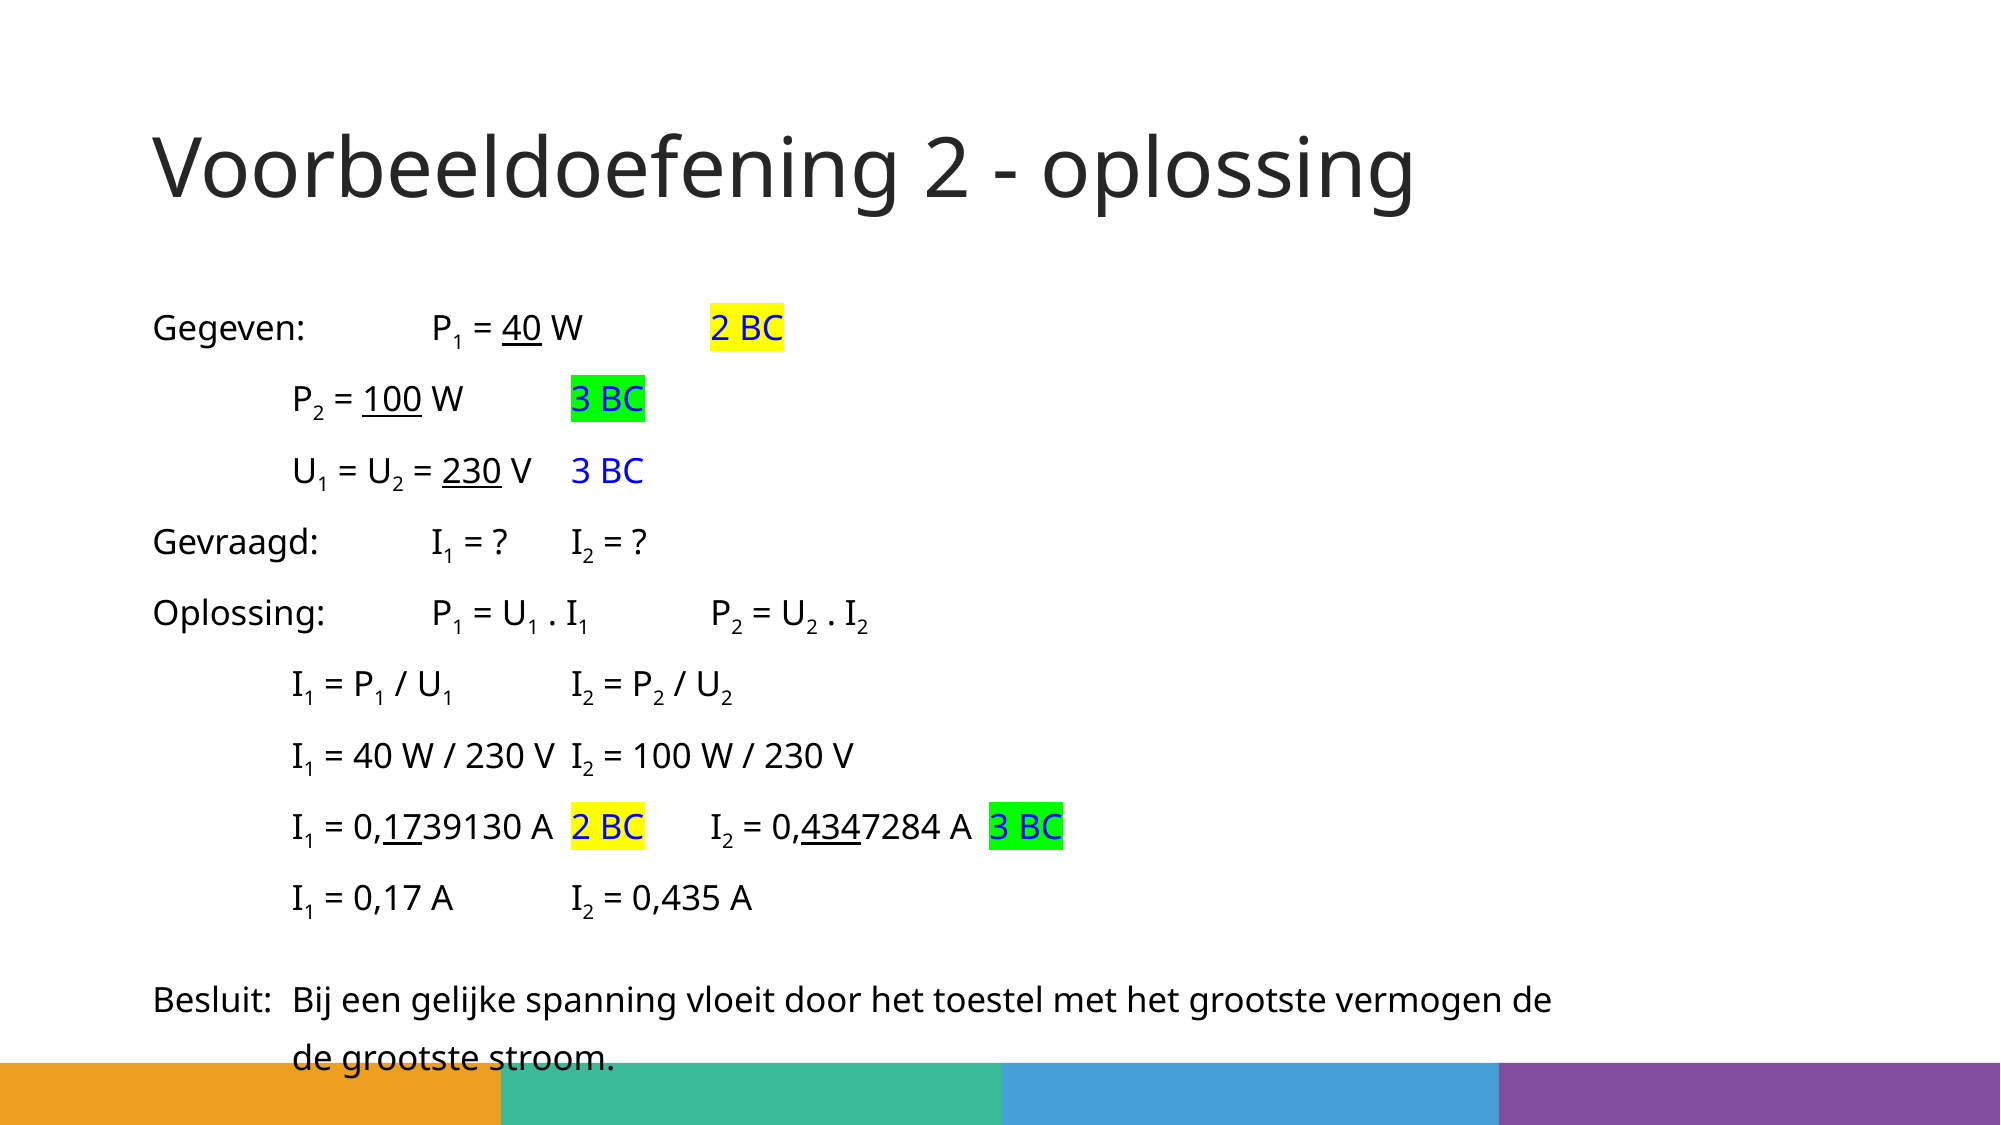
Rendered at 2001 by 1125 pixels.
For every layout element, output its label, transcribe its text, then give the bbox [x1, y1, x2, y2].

title Voorbeeldoefening 2 - oplossing [137, 91, 1687, 250]
list Gegeven: P1 = 40 W 2 BC P2 = 100 W 3 BC U1 = U2 = 230 V 3 BC Gevraagd: I1 = ? I2 = ? Oplossing: P1 = U1 . I1 P2 = U2 . I2 I1 = P1 / U1 I2 = P2 / U2 I1 = 40 W / 230 V I2 = 100 W / 230 V I1 = 0,1739130 A 2 BC I2 = 0,4347284 A 3 BC I1 = 0,17 A I2 = 0,435 A Besluit: Bij een gelijke spanning vloeit door het toestel met het grootste vermogen de de grootste stroom. [137, 274, 1885, 1090]
